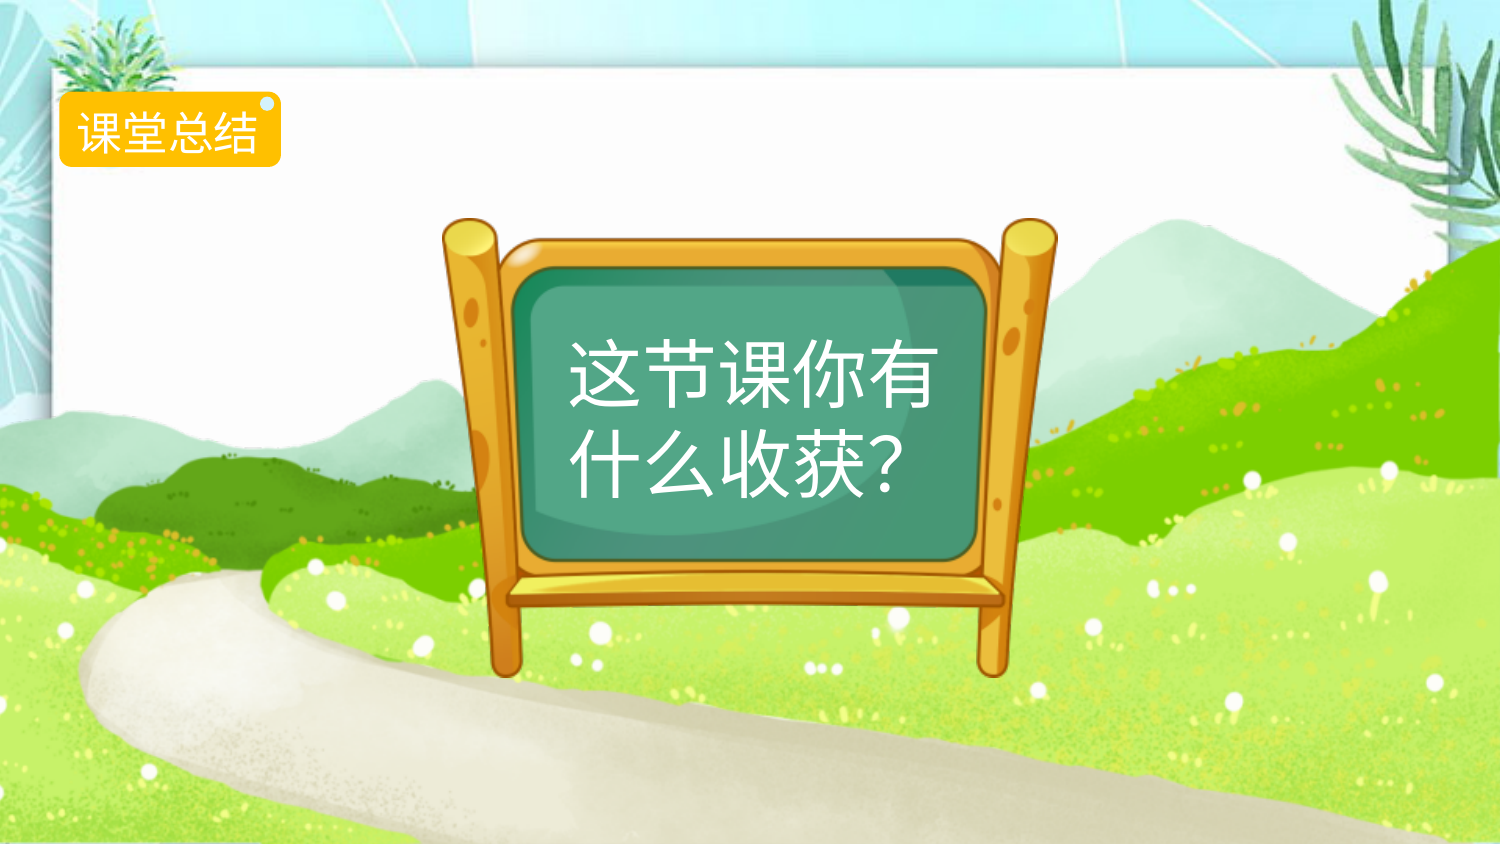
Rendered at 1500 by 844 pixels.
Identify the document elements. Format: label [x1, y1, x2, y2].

text_box [442, 218, 1058, 678]
text_box [59, 91, 302, 167]
picture [0, 0, 1500, 844]
